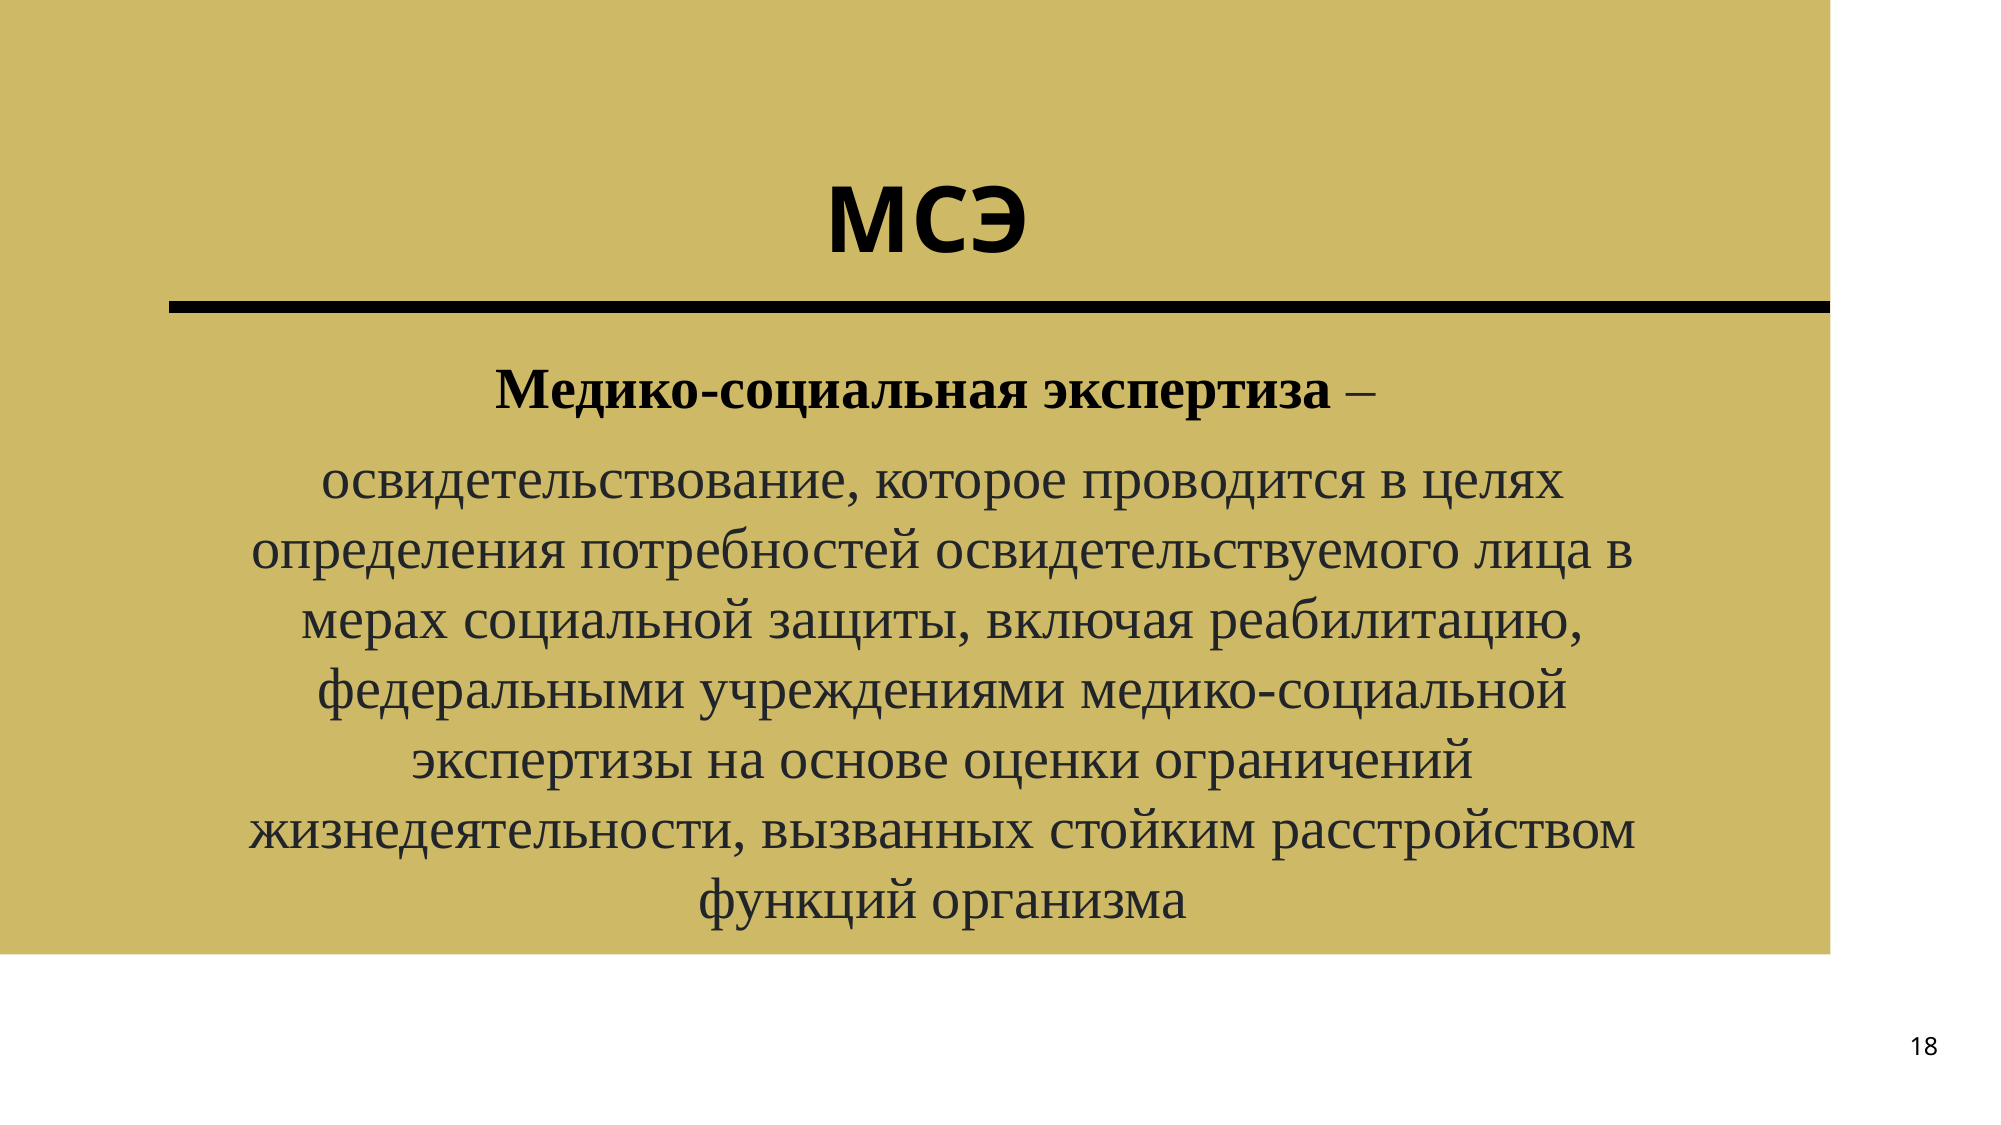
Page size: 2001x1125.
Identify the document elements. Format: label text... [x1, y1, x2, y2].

slide_number 18 [1885, 1032, 1954, 1063]
list Медико-социальная экспертиза – освидетельствование, которое проводится в целях определения потребностей освидетельствуемого лица в мерах социальной защиты, включая реабилитацию, федеральными учреждениями медико-социальной экспертизы на основе оценки ограничений жизнедеятельности, вызванных стойким расстройством функций организма [171, 349, 1715, 930]
title МСЭ [286, 166, 1569, 273]
